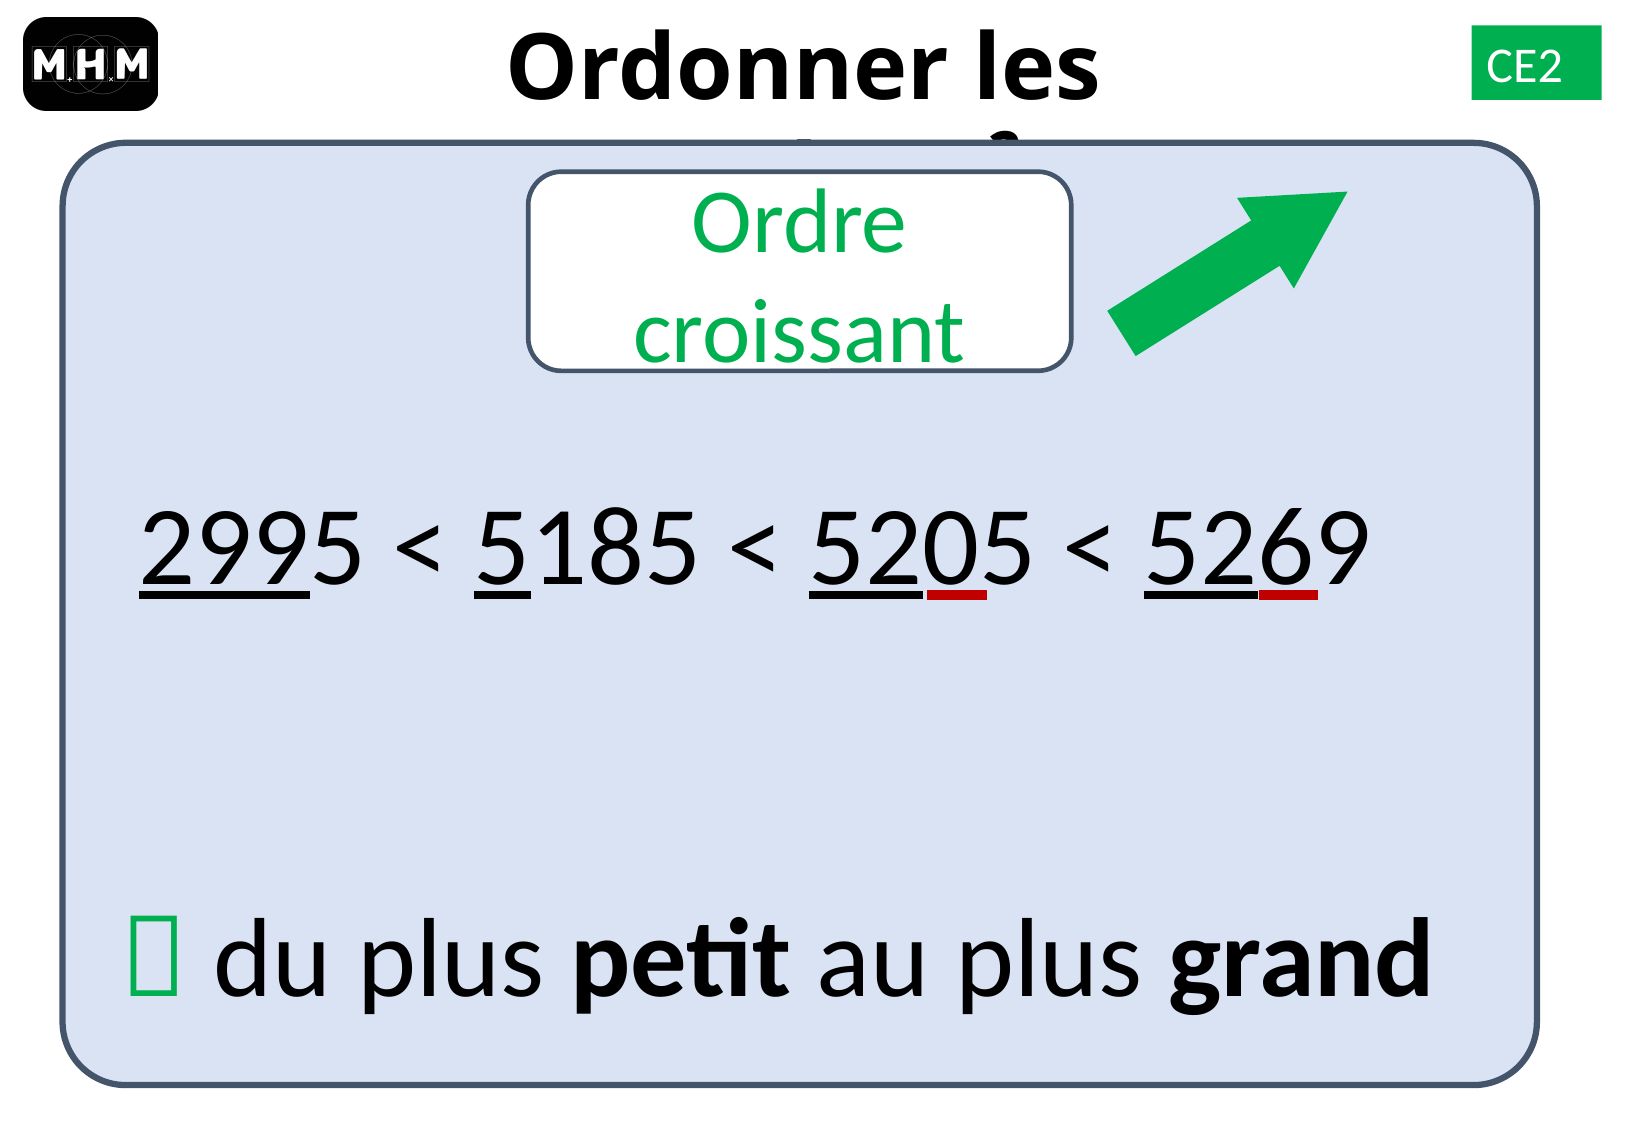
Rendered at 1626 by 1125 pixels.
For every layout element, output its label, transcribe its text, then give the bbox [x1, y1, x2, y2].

text_box Ordre croissant [527, 170, 1073, 372]
text_box [1105, 190, 1350, 358]
text_box [61, 1027, 1538, 1087]
text_box CE2 [1471, 25, 1602, 100]
picture [23, 17, 159, 111]
text_box [61, 141, 1538, 876]
text_box 2995 < 5185 < 5205 < 5269 [88, 464, 1423, 615]
text_box Ordonner les nombres² [325, 0, 1282, 141]
text_box  du plus petit au plus grand [13, 876, 1543, 1027]
